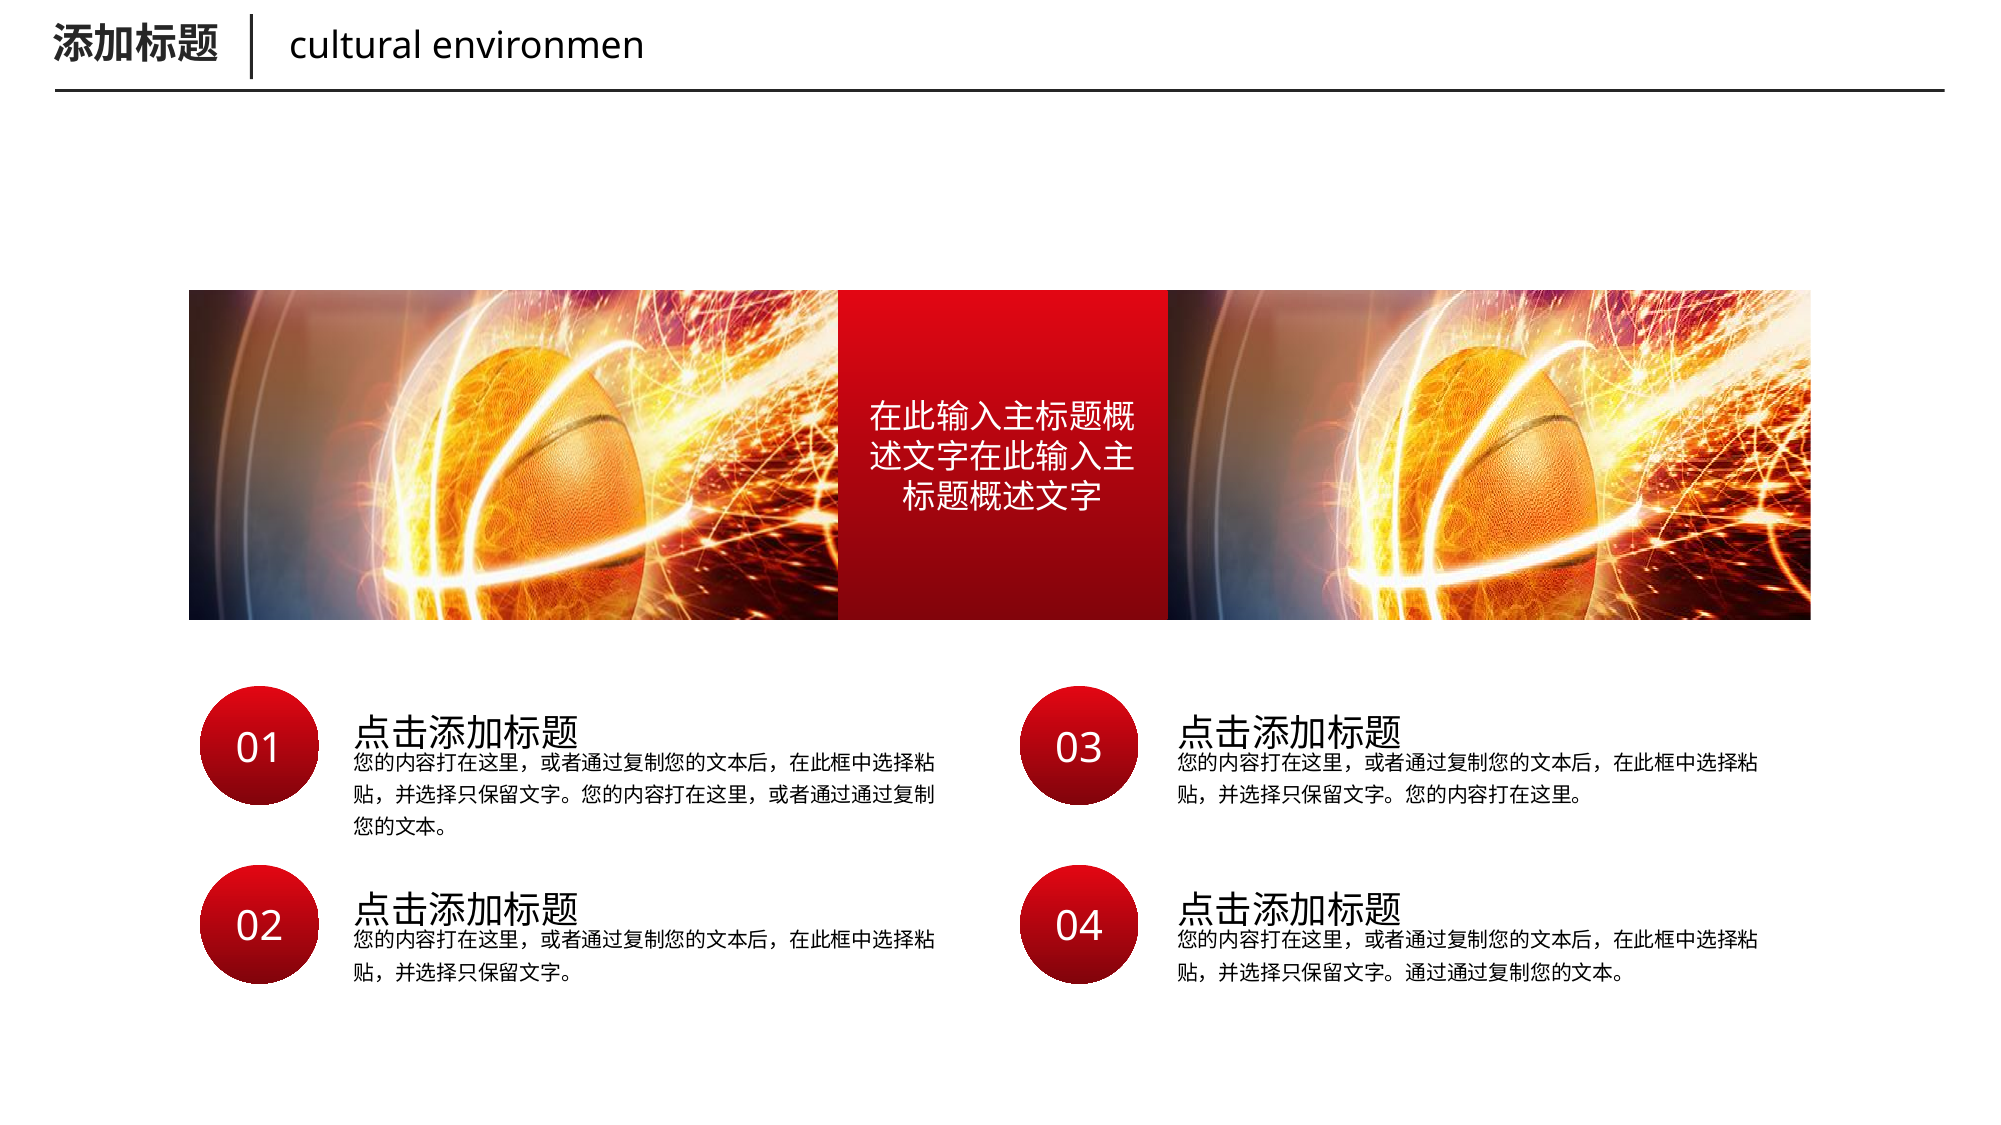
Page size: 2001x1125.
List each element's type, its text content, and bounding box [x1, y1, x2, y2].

text_box 您的内容打在这里，或者通过复制您的文本后，在此框中选择粘贴，并选择只保留文字。您的内容打在这里。 [1162, 734, 1777, 814]
text_box [1168, 290, 1811, 620]
text_box 在此输入主标题概述文字在此输入主标题概述文字 [838, 290, 1168, 620]
text_box 03 [1020, 685, 1139, 805]
text_box [189, 290, 838, 620]
text_box [54, 88, 1946, 93]
text_box 您的内容打在这里，或者通过复制您的文本后，在此框中选择粘贴，并选择只保留文字。 [338, 912, 953, 992]
text_box 点击添加标题 [1162, 863, 1649, 912]
text_box 点击添加标题 [338, 863, 825, 912]
text_box cultural environmen [274, 13, 925, 73]
text_box 04 [1020, 864, 1139, 984]
text_box 添加标题 [37, 9, 286, 74]
text_box 02 [200, 864, 320, 984]
text_box [249, 13, 254, 80]
text_box 点击添加标题 [338, 685, 825, 734]
text_box 点击添加标题 [1162, 685, 1649, 734]
text_box 01 [200, 685, 320, 805]
text_box 您的内容打在这里，或者通过复制您的文本后，在此框中选择粘贴，并选择只保留文字。您的内容打在这里，或者通过通过复制您的文本。 [338, 734, 953, 847]
text_box 您的内容打在这里，或者通过复制您的文本后，在此框中选择粘贴，并选择只保留文字。通过通过复制您的文本。 [1162, 912, 1777, 992]
